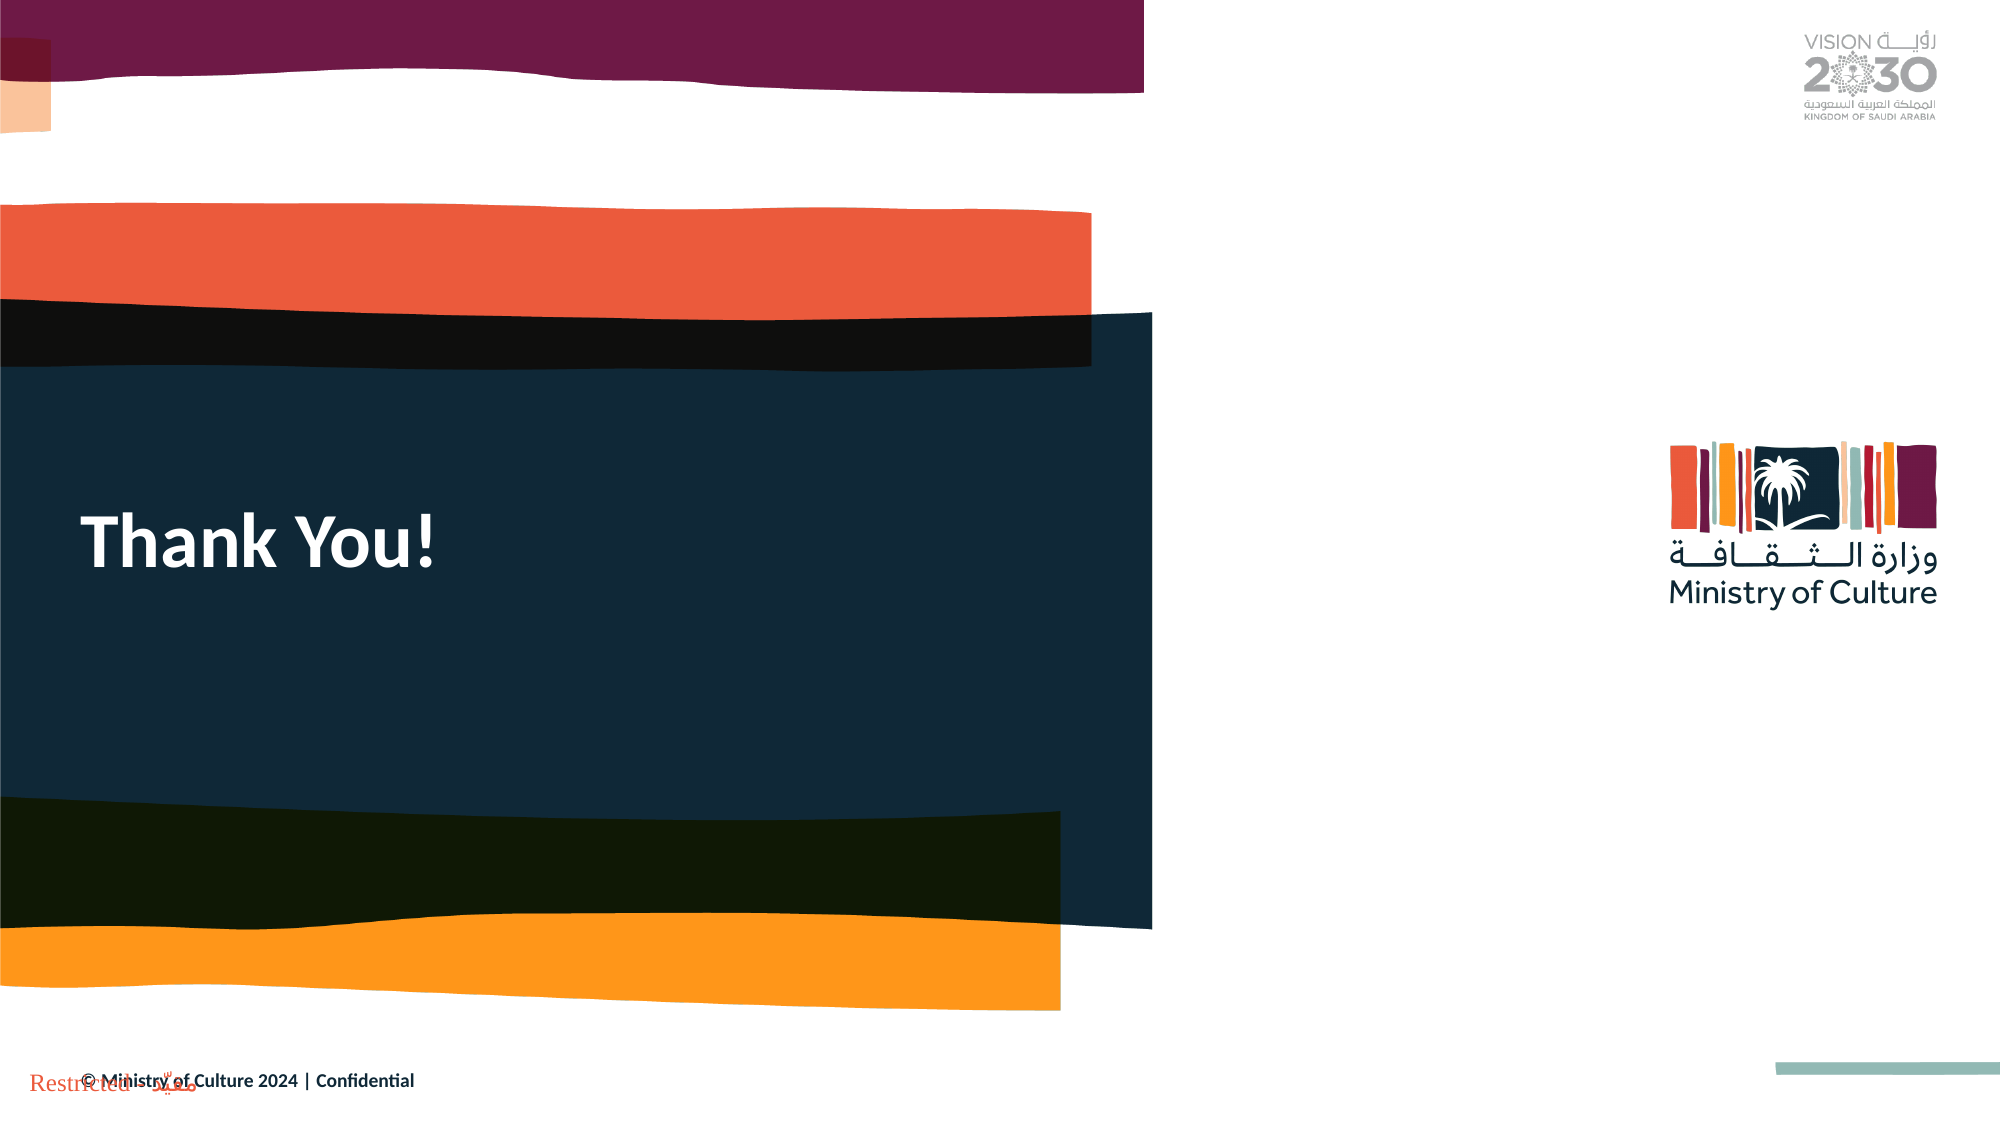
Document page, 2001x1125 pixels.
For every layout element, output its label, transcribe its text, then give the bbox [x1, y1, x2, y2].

picture [0, 0, 2000, 1125]
title Thank You! [65, 405, 1000, 591]
